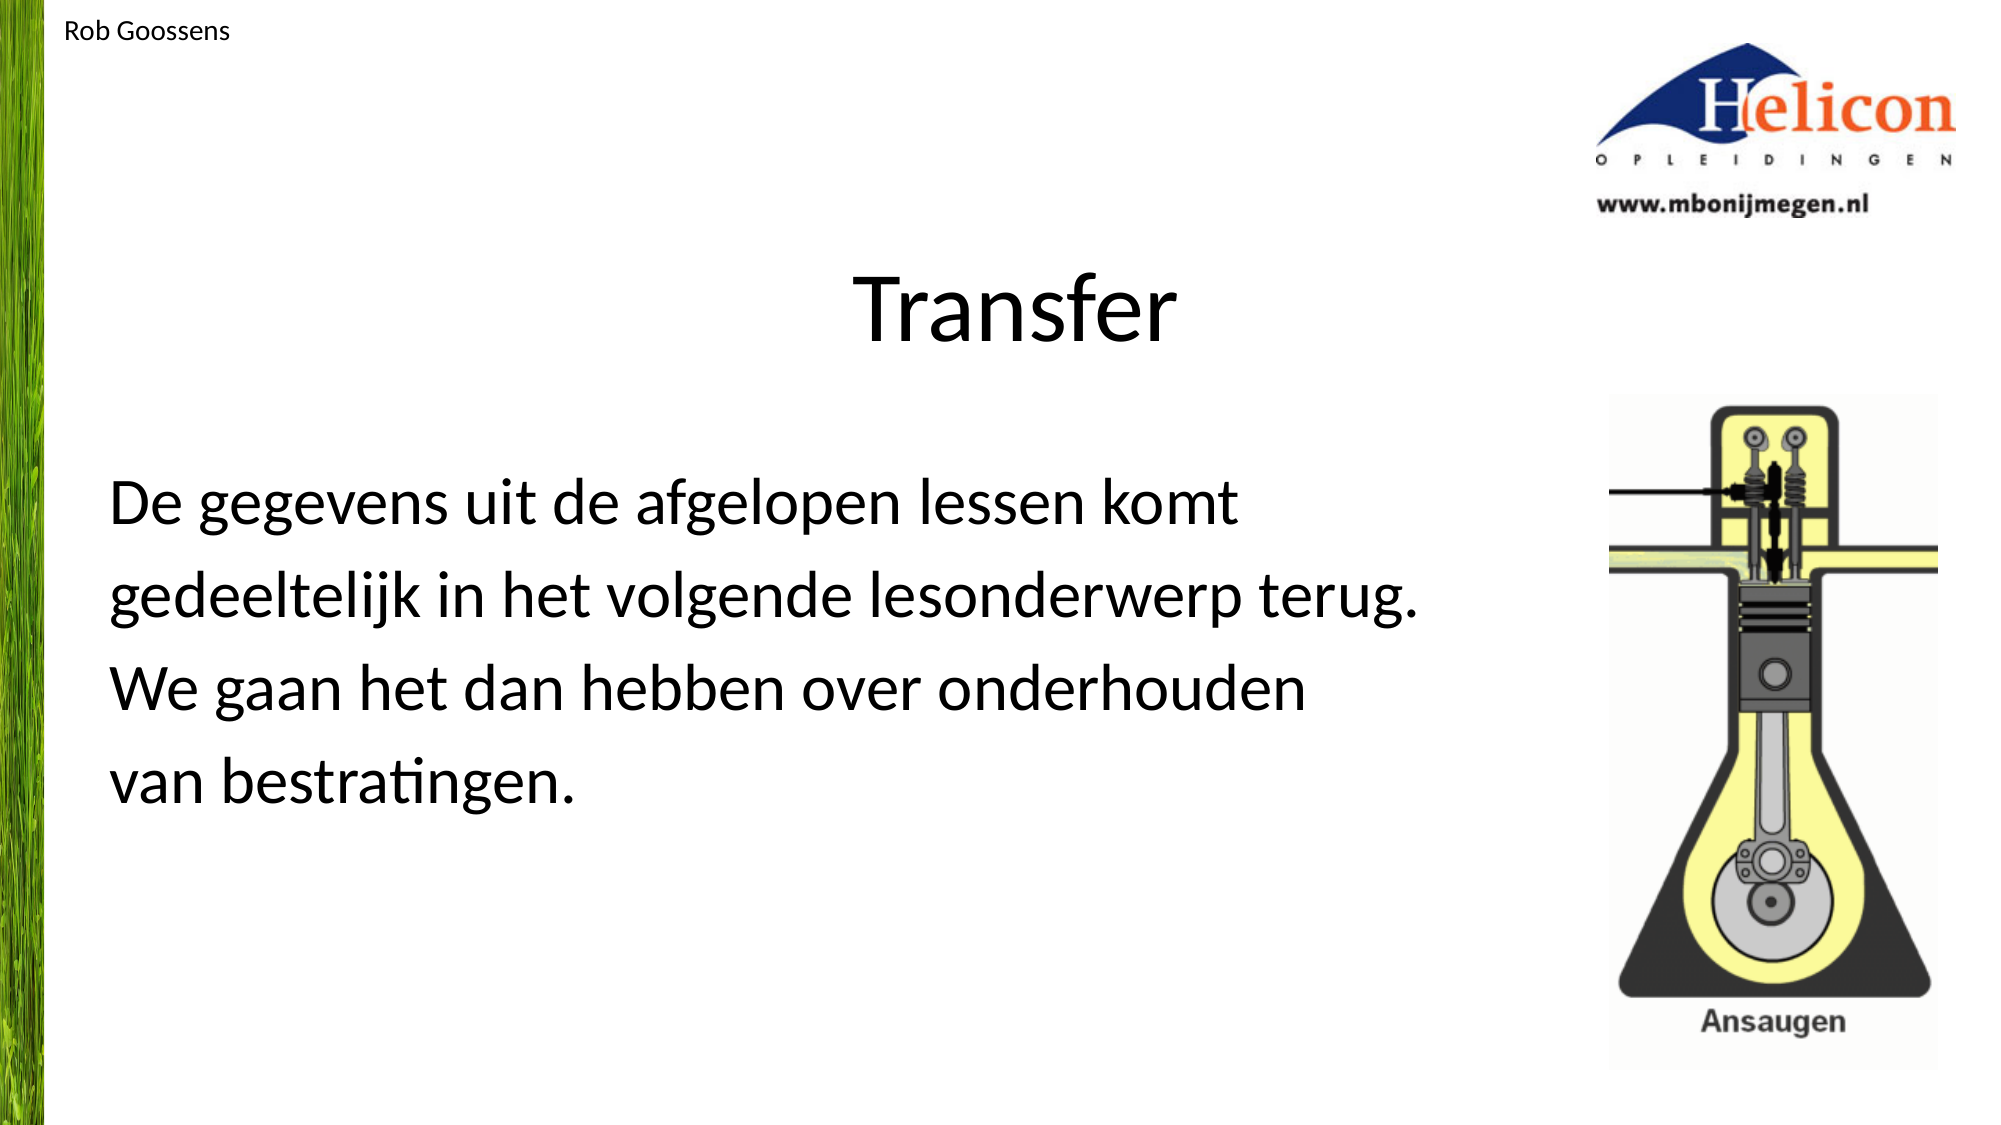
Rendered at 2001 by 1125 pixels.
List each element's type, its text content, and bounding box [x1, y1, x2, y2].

text_box [0, 0, 45, 1125]
subtitle Transfer De gegevens uit de afgelopen lessen komt gedeeltelijk in het volgende lesonderwerp terug. We gaan het dan hebben over onderhouden van bestratingen. [94, 247, 1938, 1070]
picture [1596, 43, 1956, 218]
picture [1609, 394, 1938, 1070]
text_box Rob Goossens [49, 3, 250, 54]
